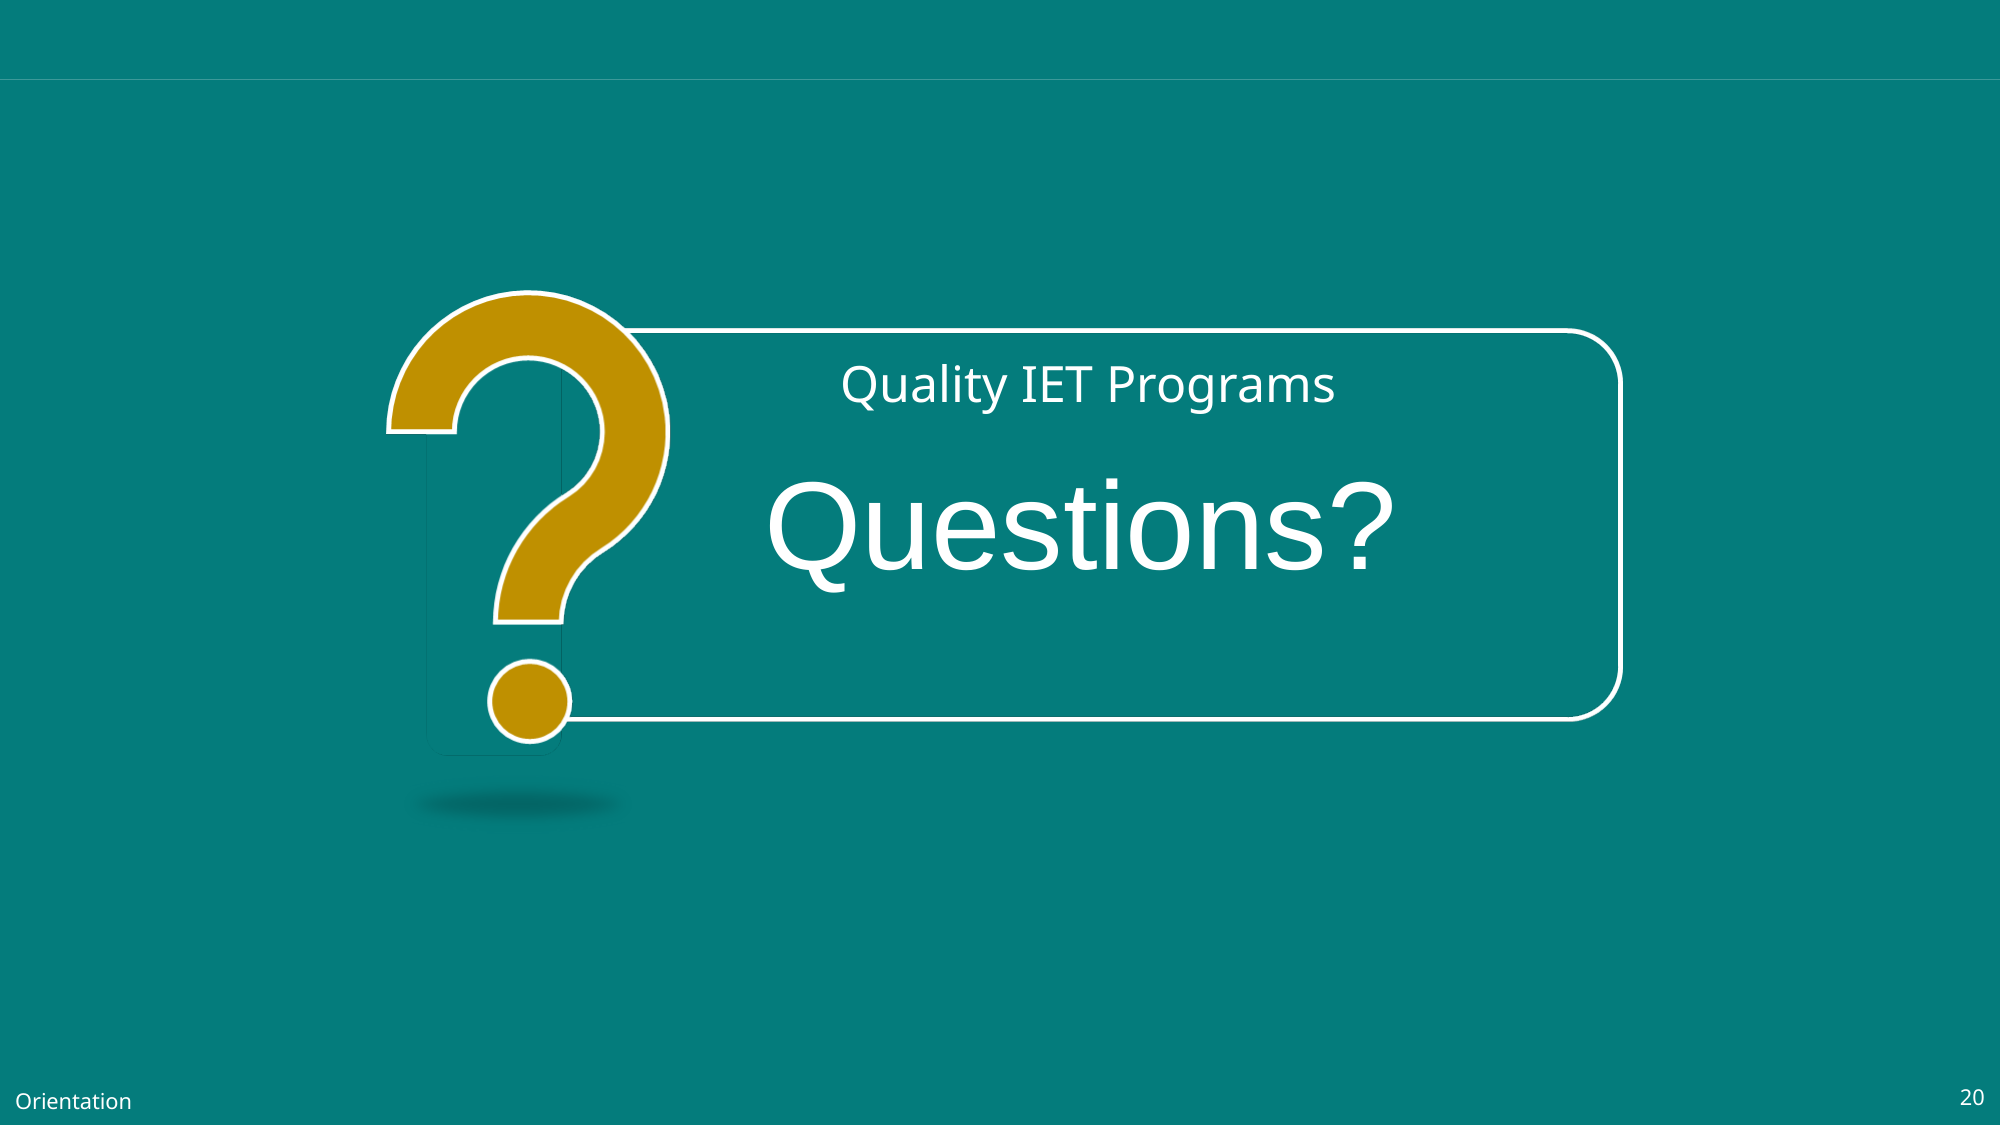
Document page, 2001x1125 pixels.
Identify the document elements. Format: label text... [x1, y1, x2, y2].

text_box 20 [1549, 1074, 2000, 1122]
text_box Orientation [0, 1074, 675, 1122]
picture [377, 290, 1623, 834]
